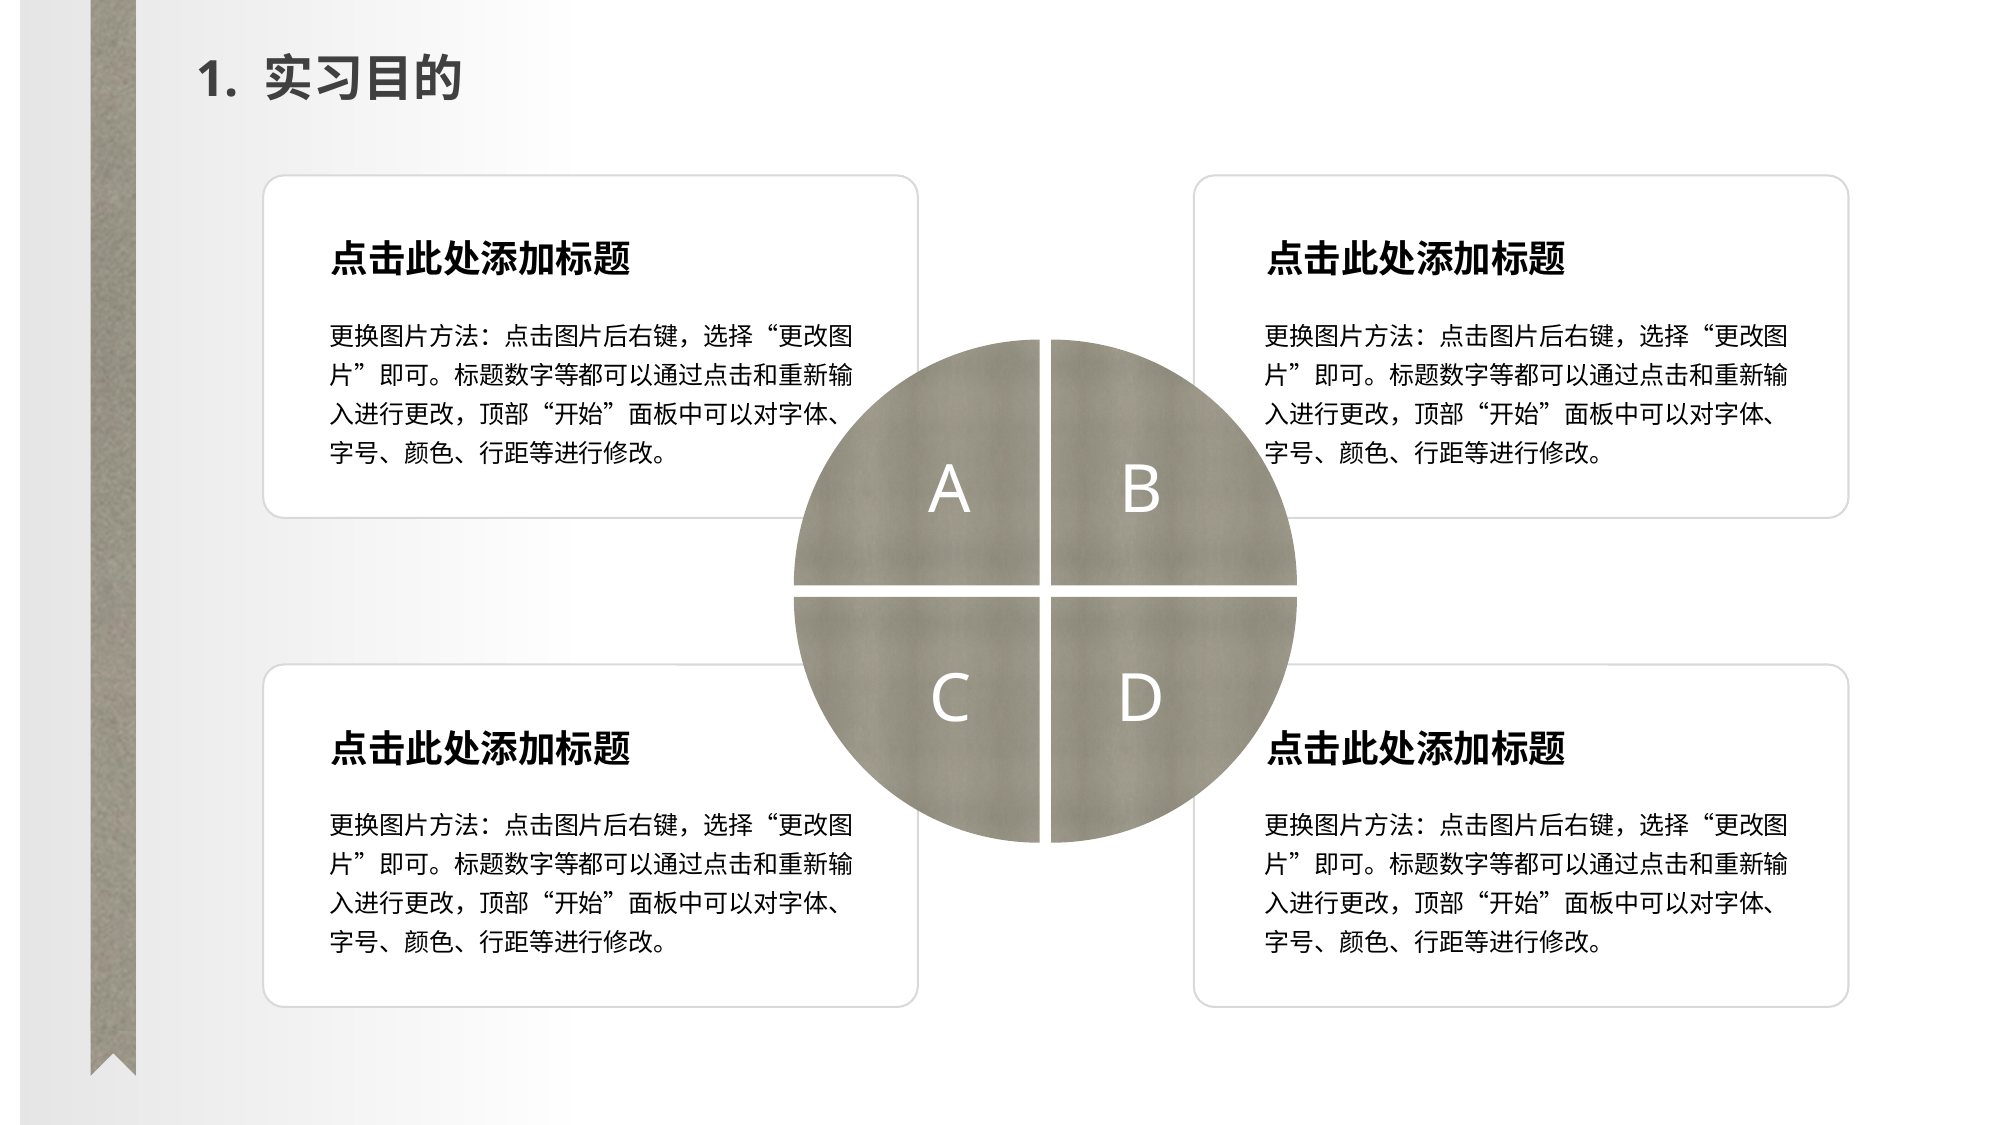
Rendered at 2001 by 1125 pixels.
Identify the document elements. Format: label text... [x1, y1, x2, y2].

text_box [263, 175, 918, 518]
picture [90, 0, 136, 1076]
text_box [1051, 596, 1297, 843]
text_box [793, 339, 1040, 586]
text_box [1193, 175, 1849, 518]
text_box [1051, 339, 1297, 586]
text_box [263, 664, 918, 1007]
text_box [1193, 664, 1849, 1007]
list 1. 实习目的 [180, 36, 1079, 125]
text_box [793, 596, 1040, 843]
